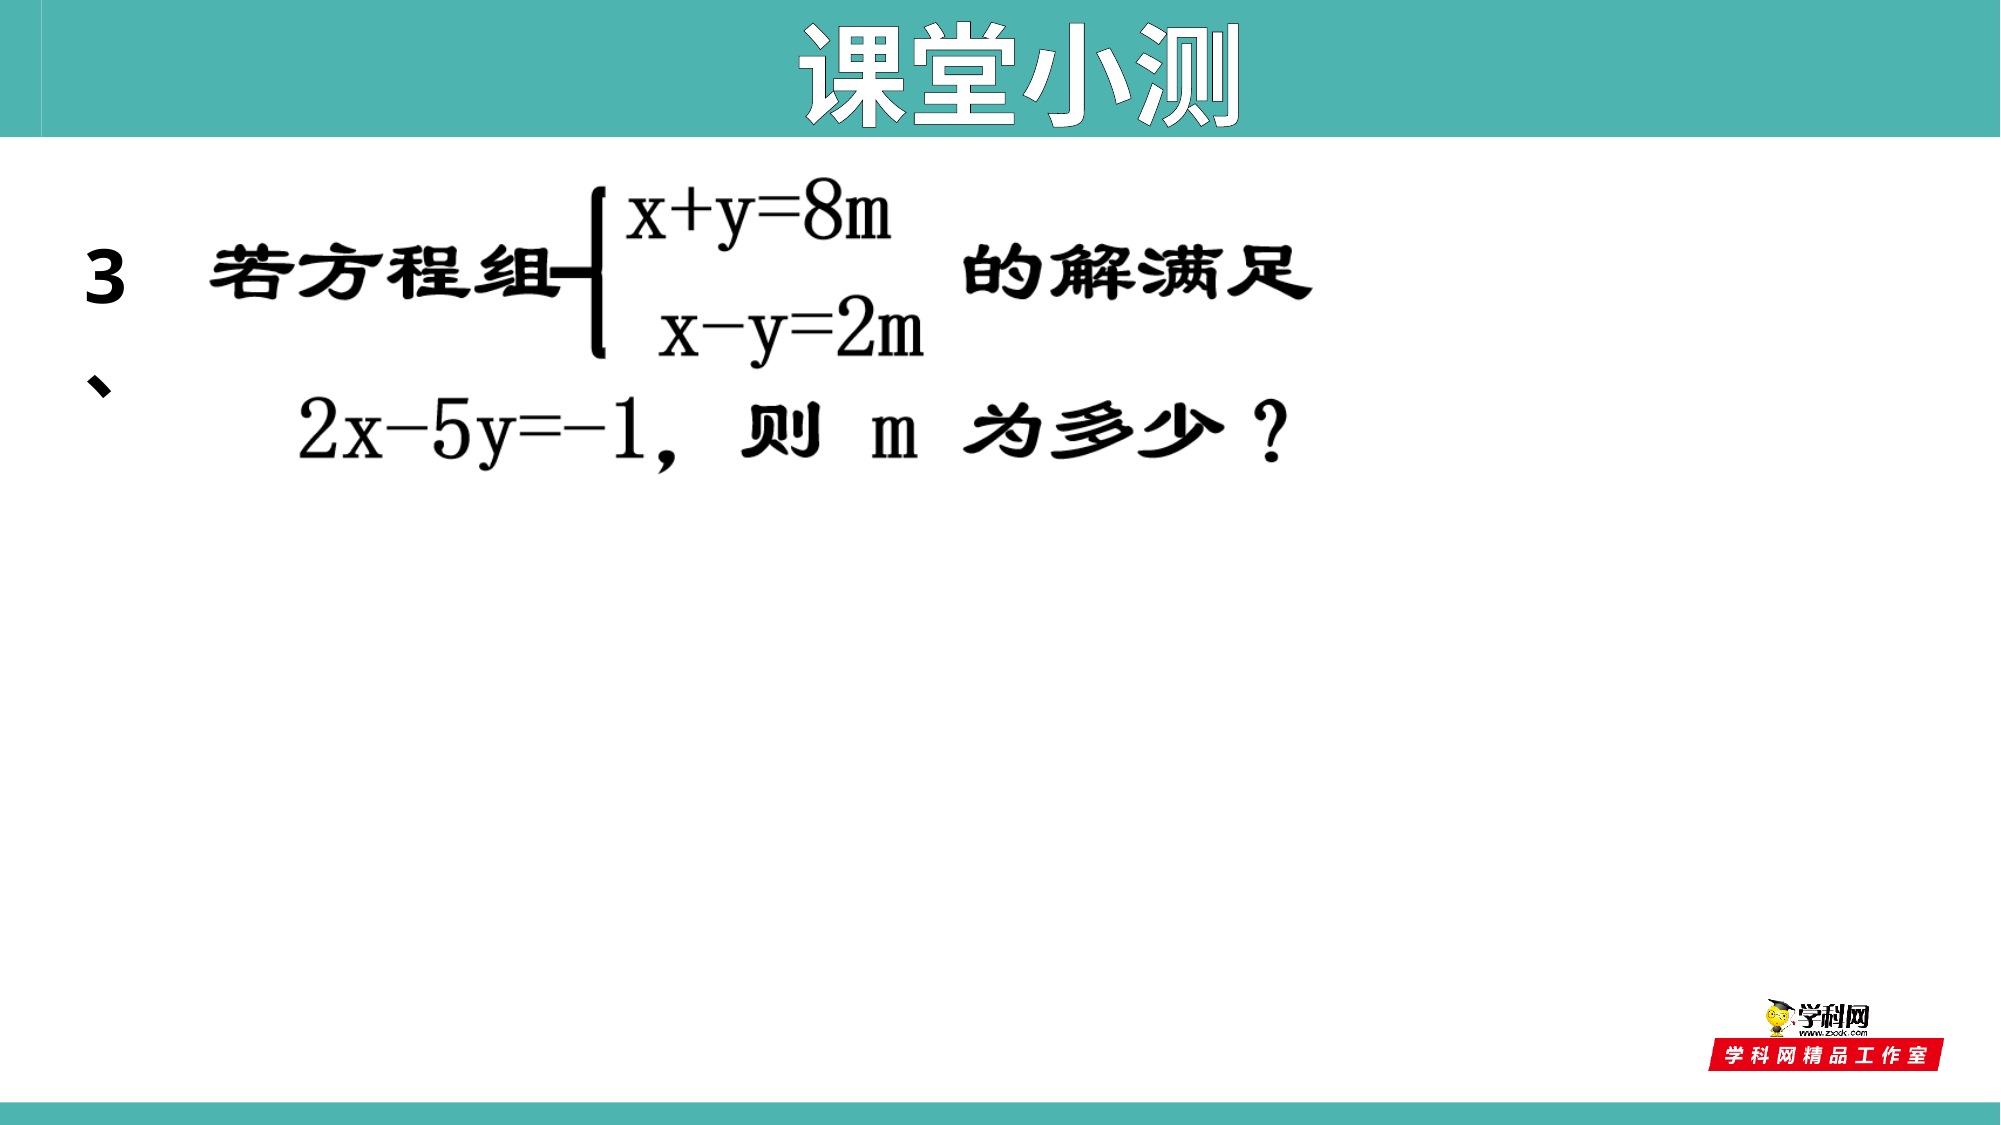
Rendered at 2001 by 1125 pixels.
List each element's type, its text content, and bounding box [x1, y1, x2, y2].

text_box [0, 0, 2000, 138]
picture [145, 148, 1381, 495]
picture [1766, 999, 1869, 1037]
picture [1708, 1038, 1944, 1071]
text_box [0, 1100, 2000, 1125]
text_box 3、 [69, 221, 140, 417]
